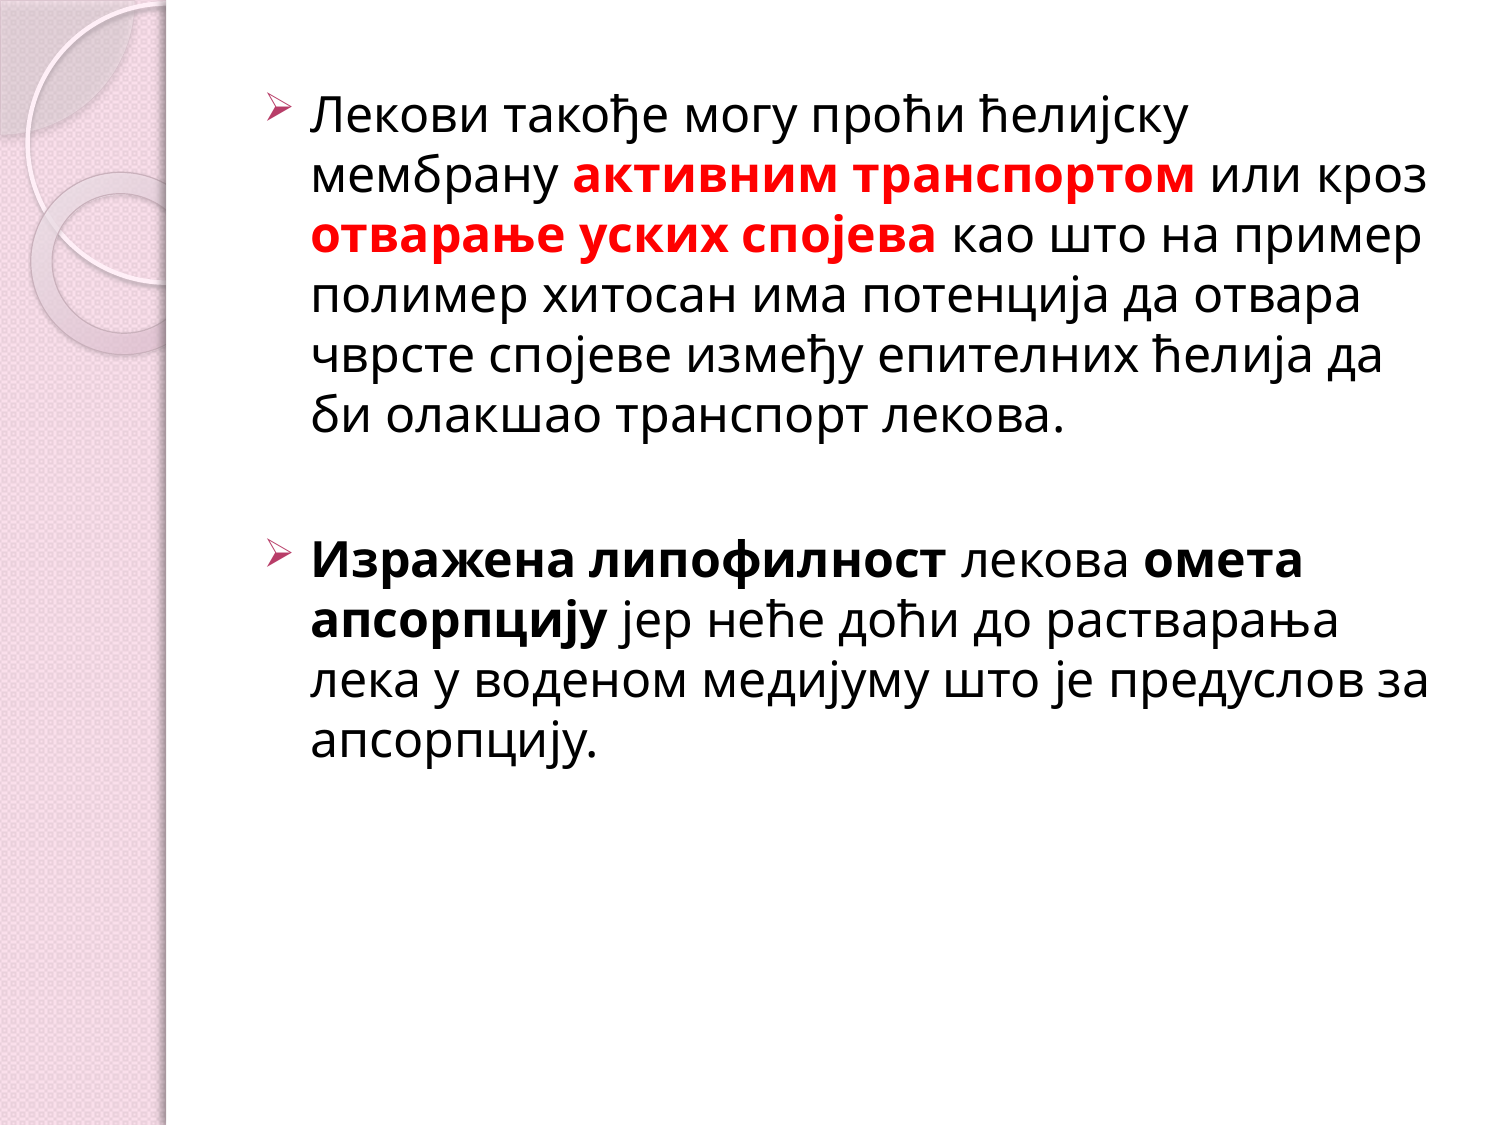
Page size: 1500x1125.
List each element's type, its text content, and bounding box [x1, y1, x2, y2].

list Лекови такође могу проћи ћелијску мембрану активним транспортом или кроз отварање уских спојева као што на пример полимер хитосан има потенција да отвара чврсте спојеве између епителних ћелија да би олакшао транспорт лекова. Изражена липофилност лекова омета апсорпцију јер неће доћи до растварања лека у воденом медијуму што је предуслов за апсорпцију. [235, 75, 1466, 1025]
